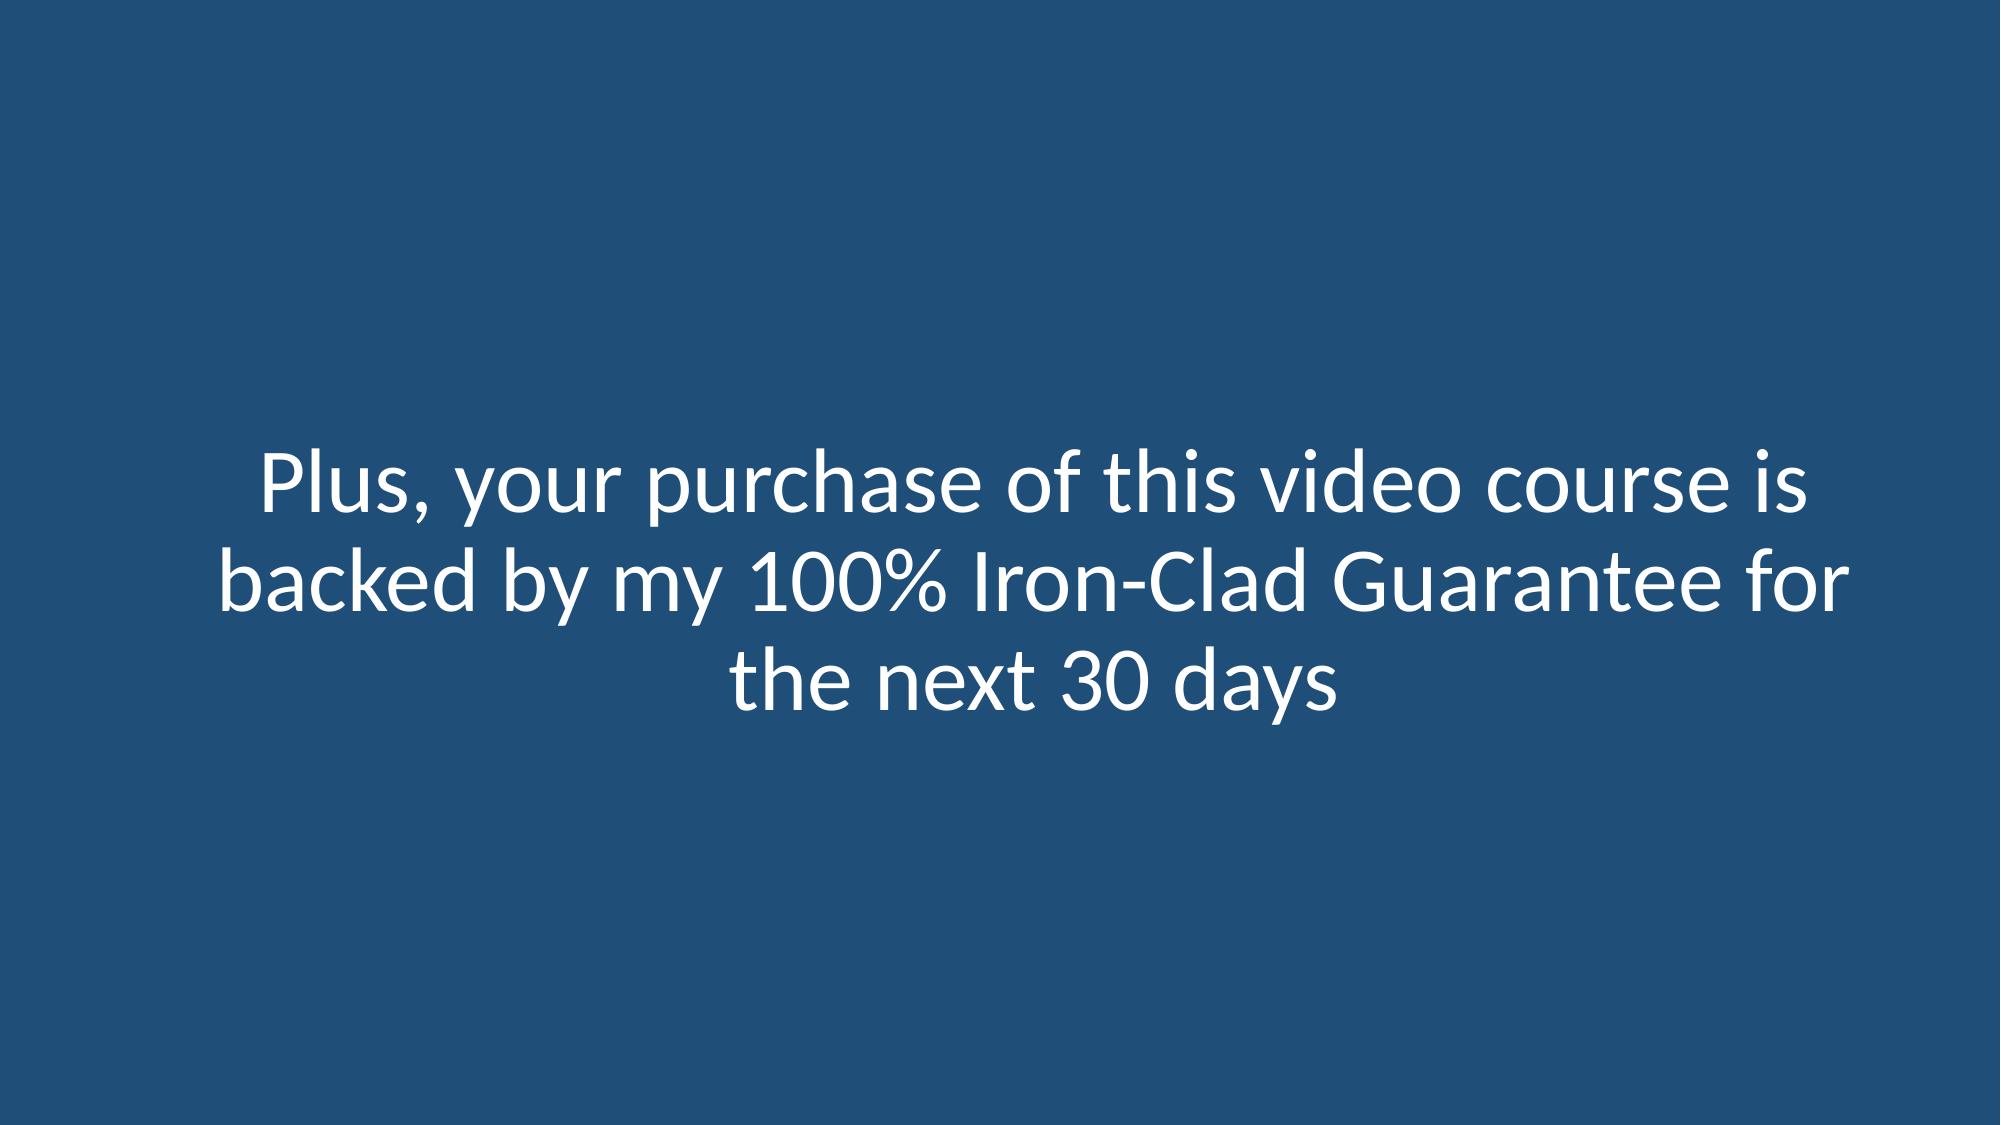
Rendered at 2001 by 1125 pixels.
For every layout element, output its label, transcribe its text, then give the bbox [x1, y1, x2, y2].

list Plus, your purchase of this video course is backed by my 100% Iron-Clad Guarantee for the next 30 days [171, 425, 1897, 939]
